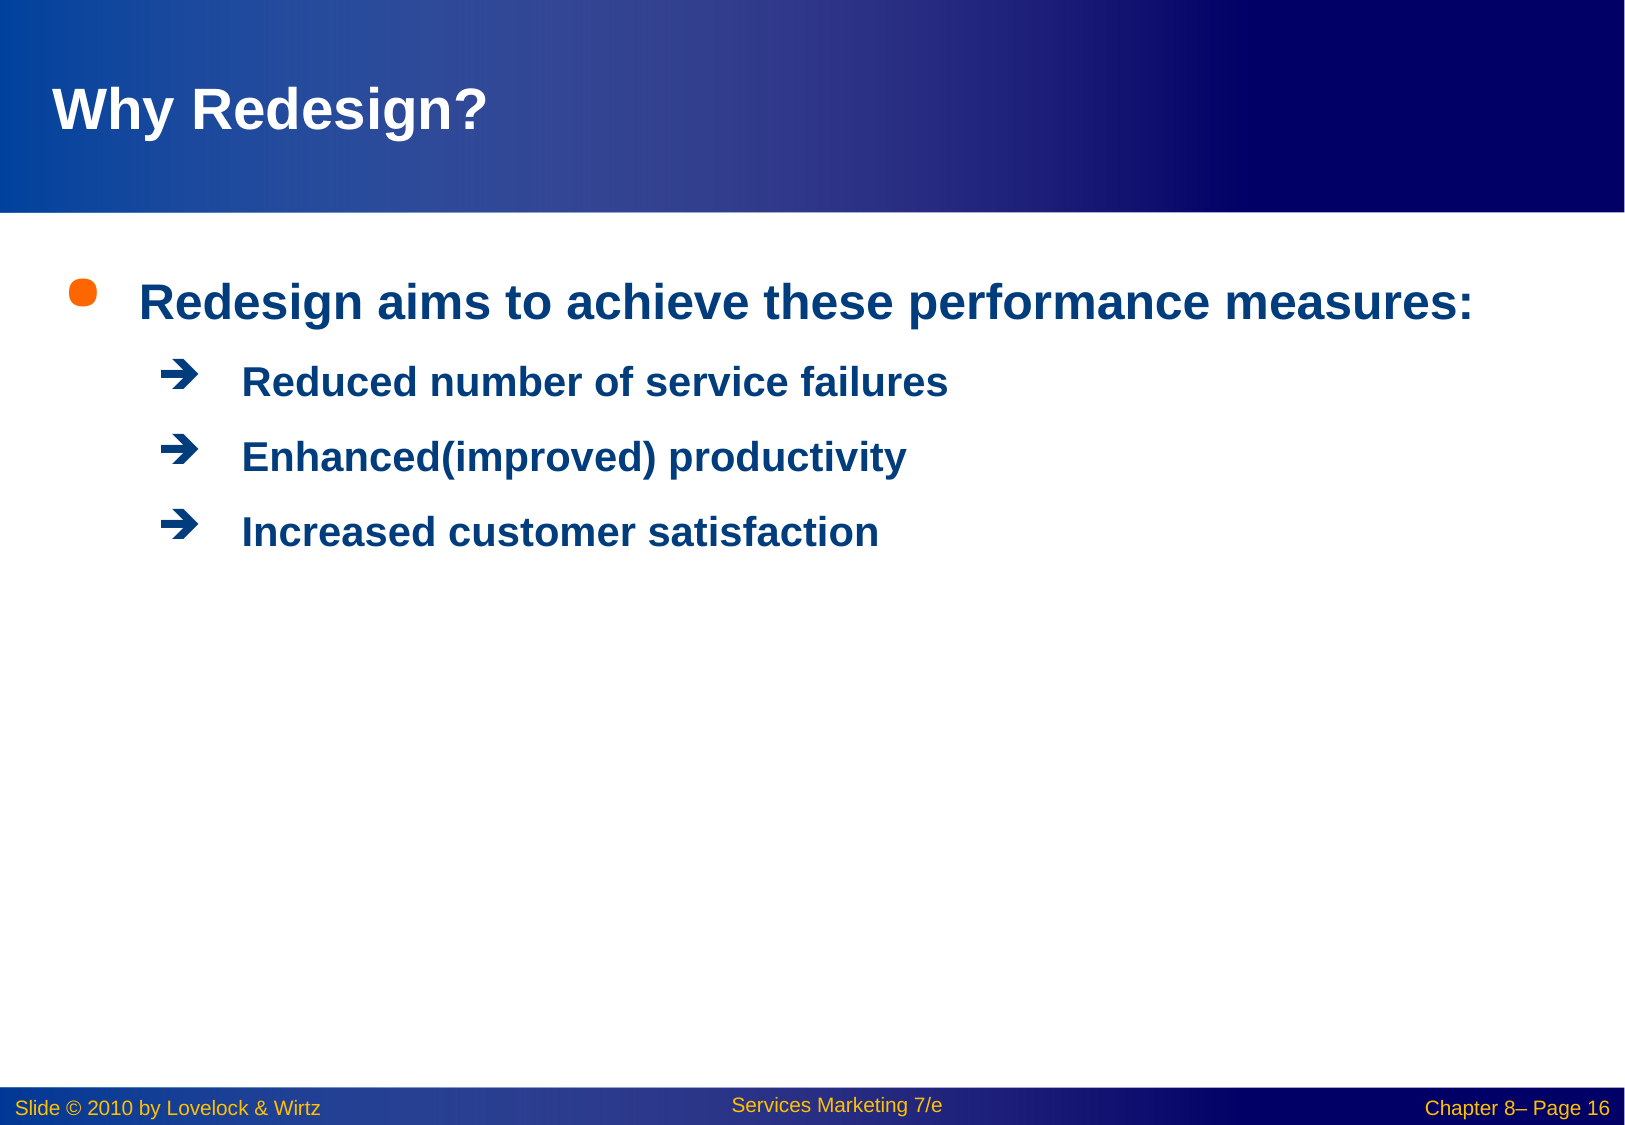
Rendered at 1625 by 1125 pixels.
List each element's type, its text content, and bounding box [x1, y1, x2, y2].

title Why Redesign? [36, 37, 1088, 176]
list Redesign aims to achieve these performance measures: Reduced number of service failures Enhanced(improved) productivity Increased customer satisfaction [49, 261, 1588, 1051]
